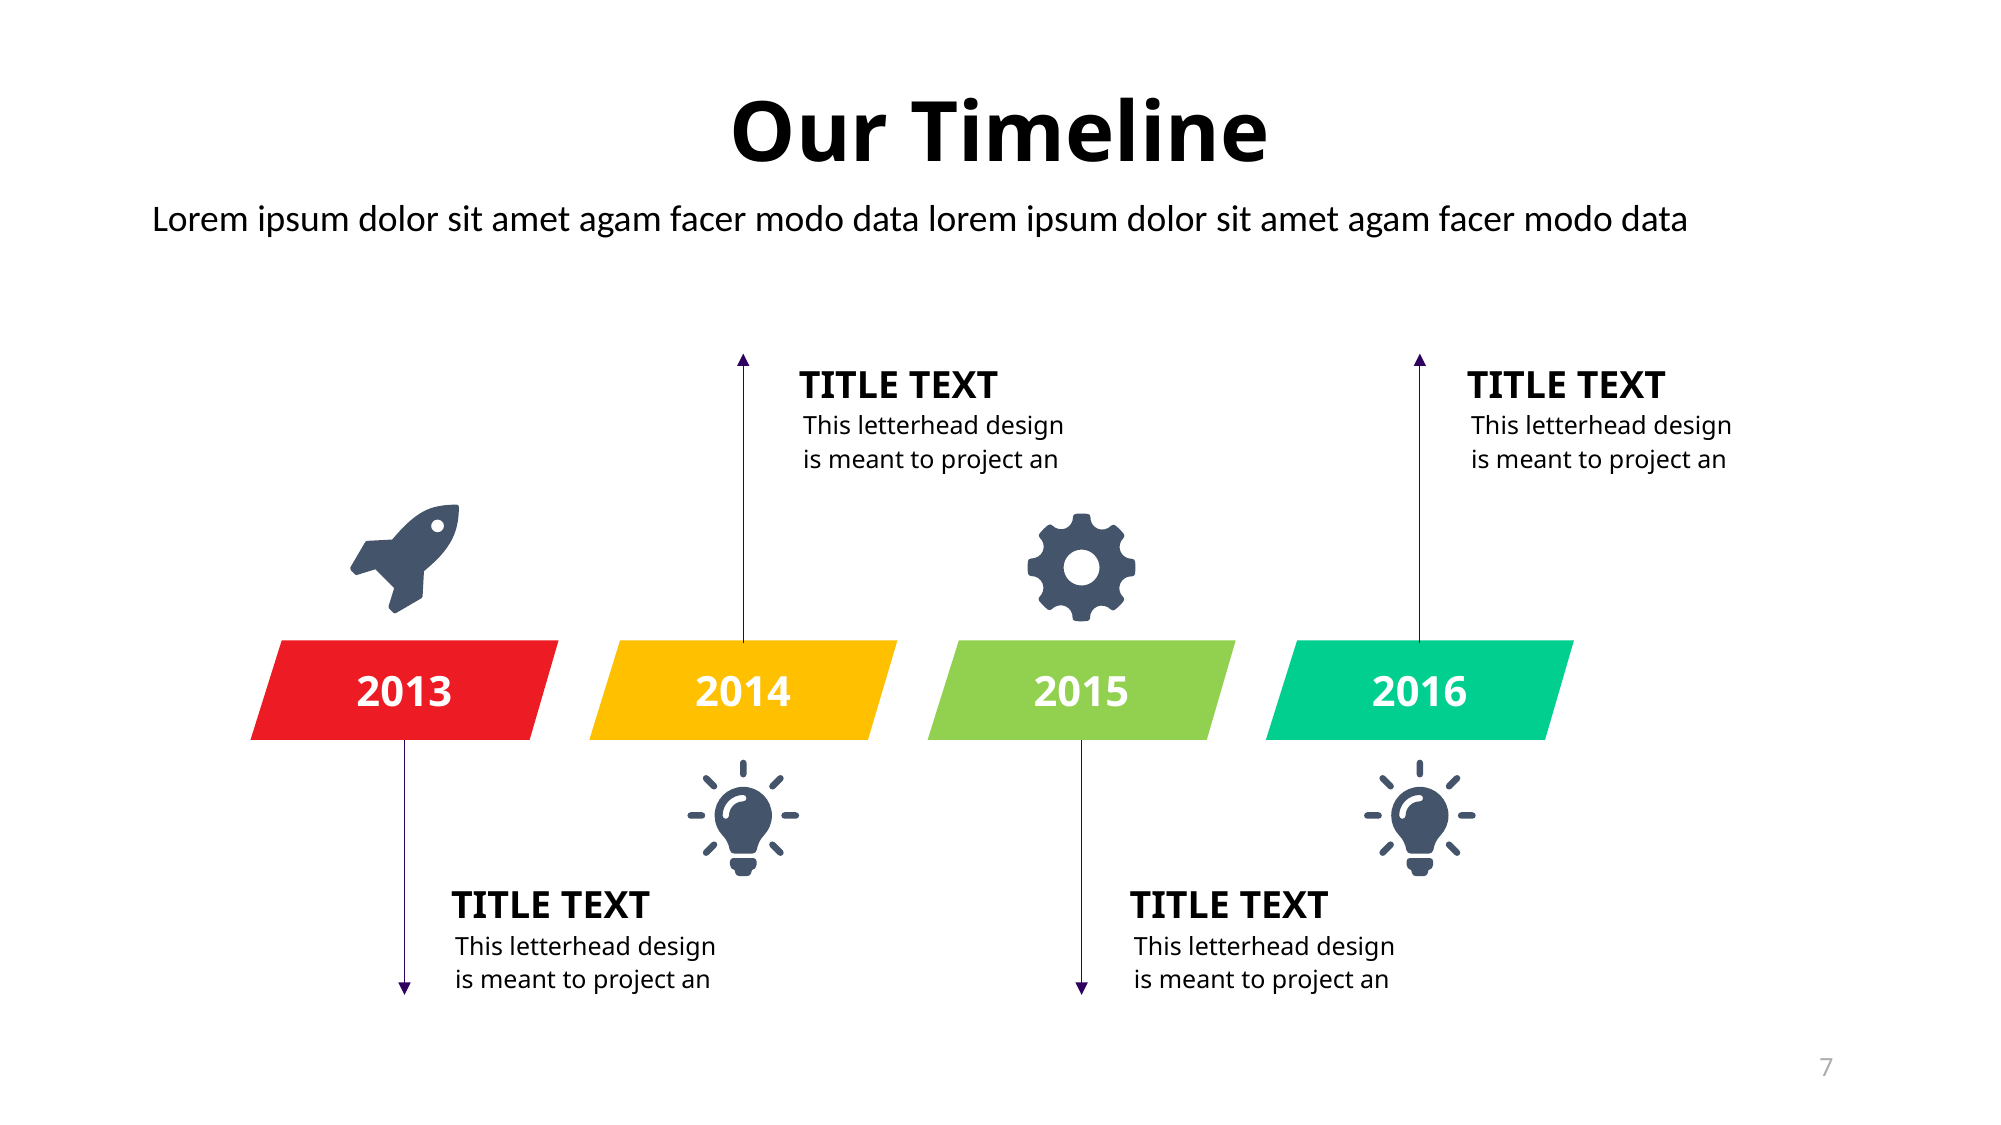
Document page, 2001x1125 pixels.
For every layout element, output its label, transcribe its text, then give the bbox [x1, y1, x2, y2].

title Our Timeline [137, 78, 1863, 191]
text_box [589, 640, 898, 740]
text_box [1391, 786, 1449, 854]
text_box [1451, 353, 1750, 475]
text_box [350, 504, 459, 614]
text_box [1265, 640, 1574, 740]
text_box [769, 775, 784, 790]
text_box [1027, 513, 1136, 622]
text_box 2013 [338, 657, 470, 723]
text_box [687, 812, 706, 819]
text_box [1457, 812, 1476, 819]
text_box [435, 874, 734, 995]
text_box [740, 759, 747, 778]
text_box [1114, 874, 1413, 995]
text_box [783, 353, 1082, 475]
text_box [702, 775, 718, 790]
text_box [729, 858, 757, 877]
text_box [714, 786, 772, 854]
text_box 2016 [1354, 657, 1486, 723]
text_box [1445, 775, 1461, 790]
text_box [250, 640, 559, 740]
slide_number 7 [1790, 1042, 1863, 1094]
text_box [1406, 858, 1434, 877]
text_box [1379, 841, 1394, 856]
text_box 2015 [1016, 657, 1147, 723]
subtitle Lorem ipsum dolor sit amet agam facer modo data lorem ipsum dolor sit amet agam facer modo data [137, 191, 1863, 227]
text_box [1364, 812, 1382, 819]
text_box [1416, 759, 1424, 778]
text_box [702, 841, 718, 856]
text_box [927, 640, 1236, 740]
text_box [1445, 841, 1461, 856]
text_box [769, 841, 784, 856]
text_box [781, 812, 800, 819]
text_box [1379, 775, 1394, 790]
text_box 2014 [677, 657, 809, 723]
